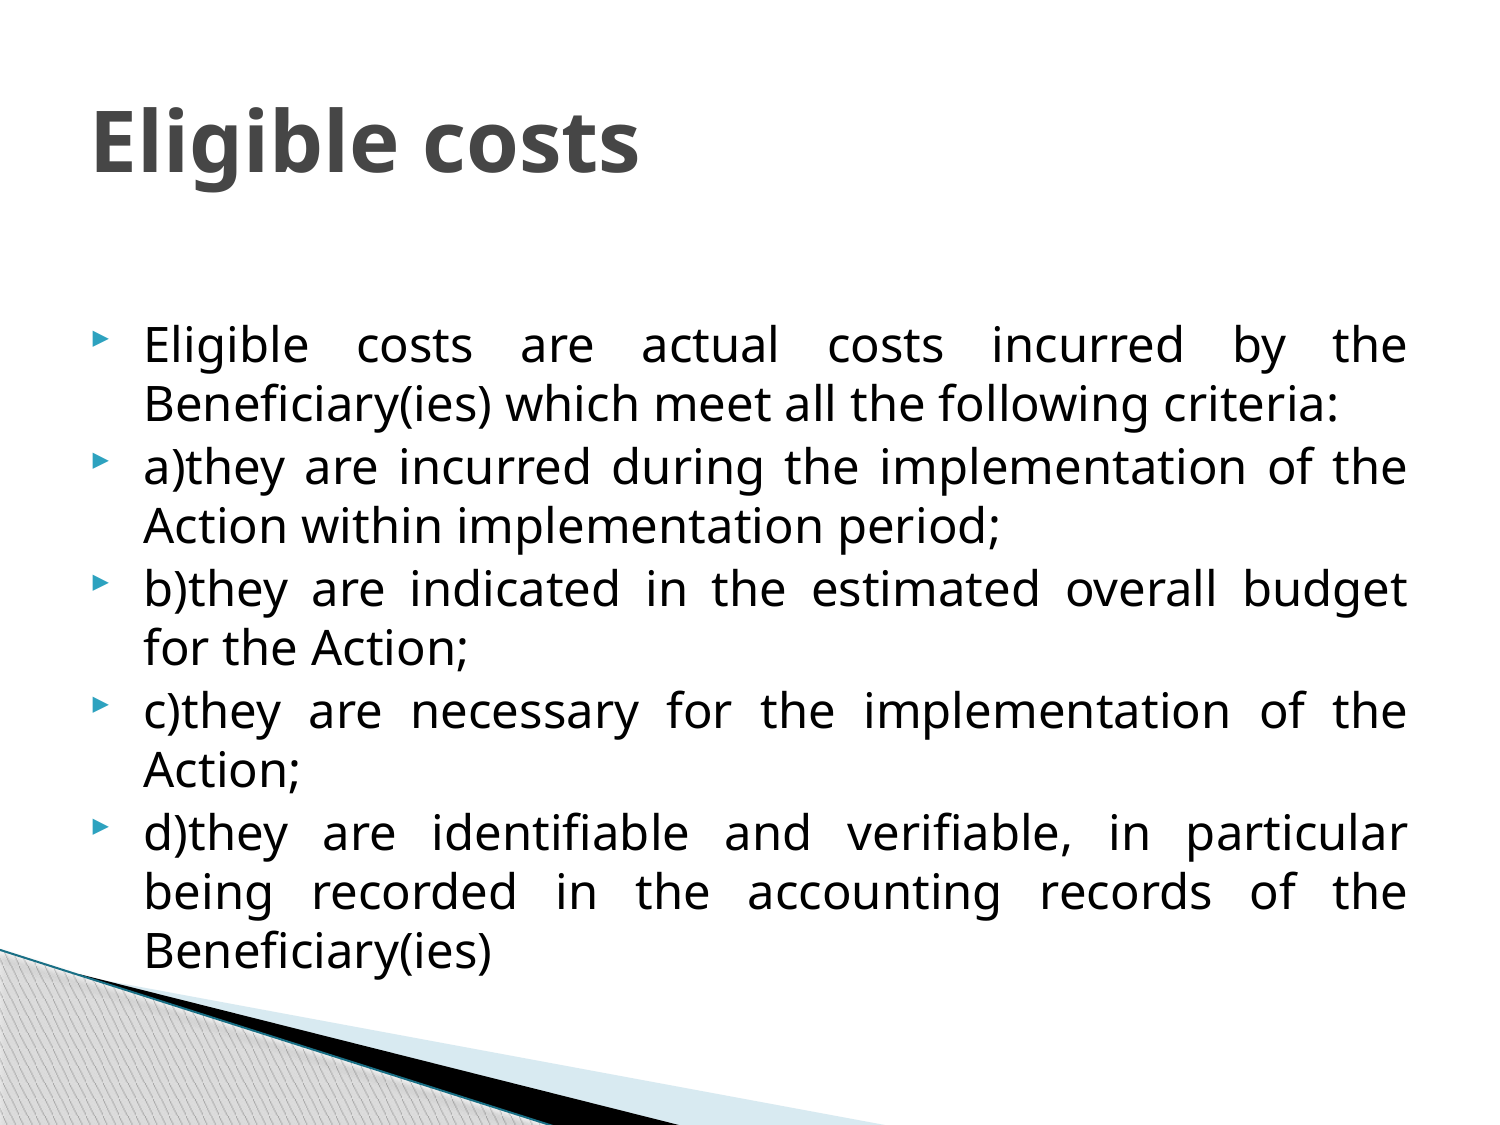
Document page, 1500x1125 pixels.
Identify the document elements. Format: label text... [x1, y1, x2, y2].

list Eligible costs are actual costs incurred by the Beneficiary(ies) which meet all the following criteria: a)they are incurred during the implementation of the Action within implementation period; b)they are indicated in the estimated overall budget for the Action; c)they are necessary for the implementation of the Action; d)they are identifiable and verifiable, in particular being recorded in the accounting records of the Beneficiary(ies) [75, 243, 1425, 986]
title Eligible costs [75, 45, 1425, 233]
